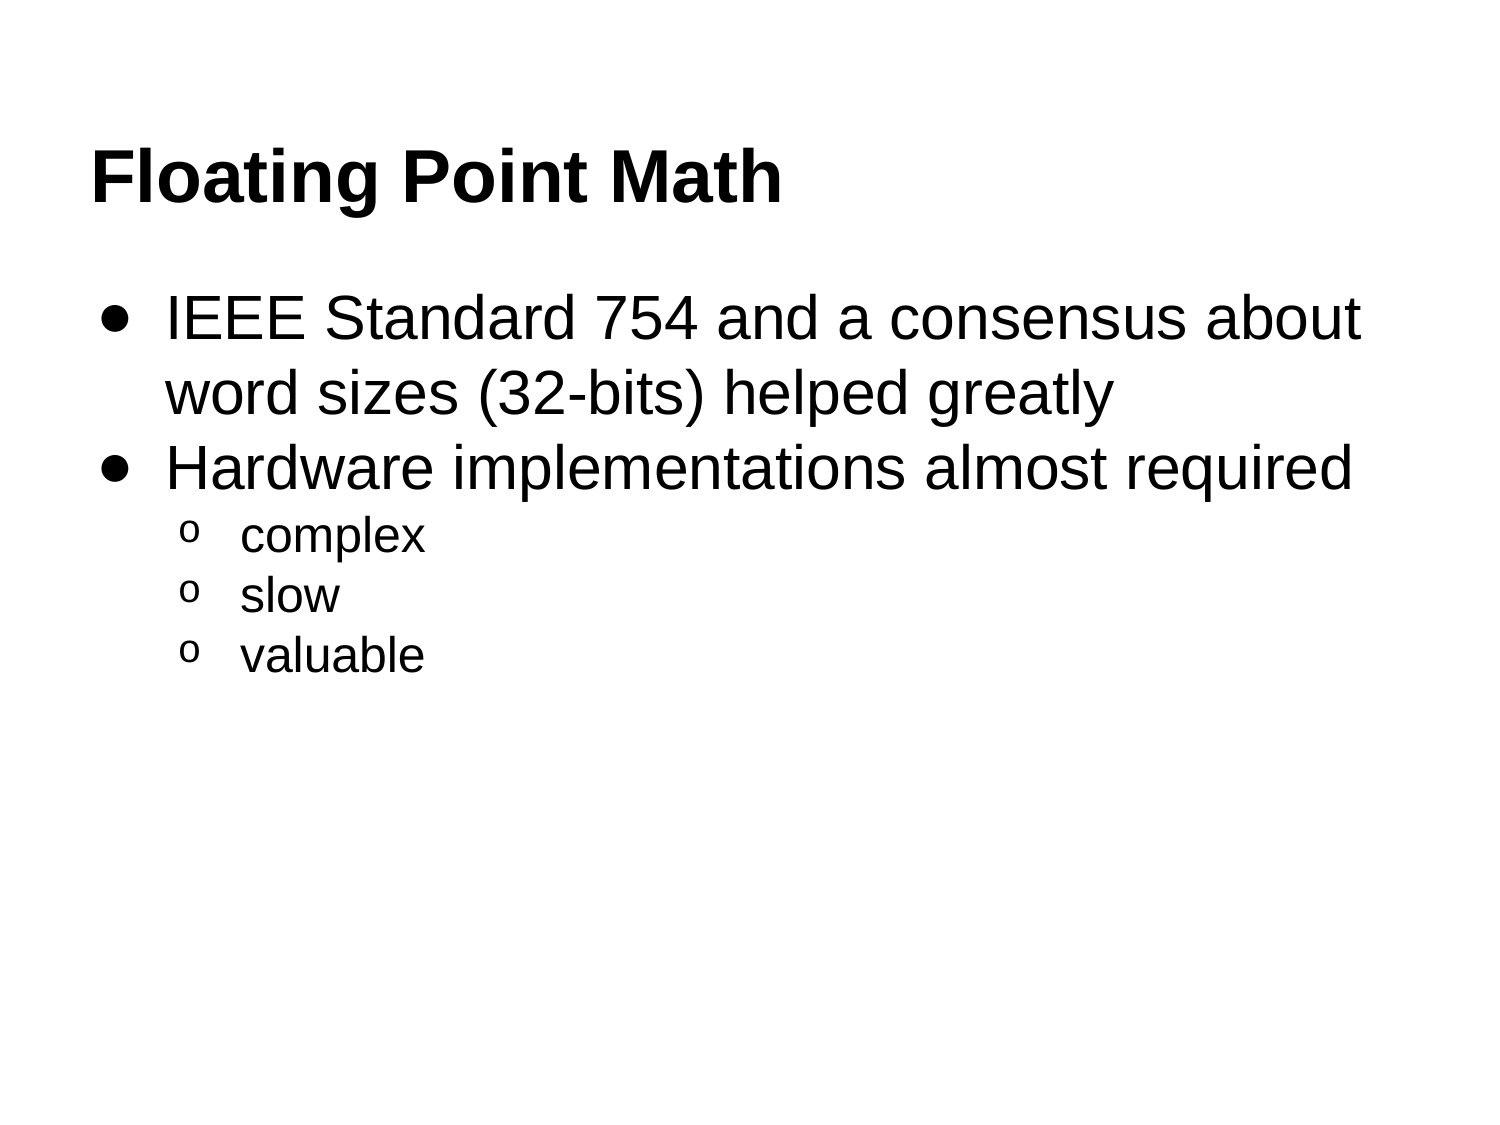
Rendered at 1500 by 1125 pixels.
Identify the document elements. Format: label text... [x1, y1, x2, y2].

title Floating Point Math [75, 45, 1425, 233]
list IEEE Standard 754 and a consensus about word sizes (32-bits) helped greatly Hardware implementations almost required complex slow valuable [75, 262, 1425, 1078]
